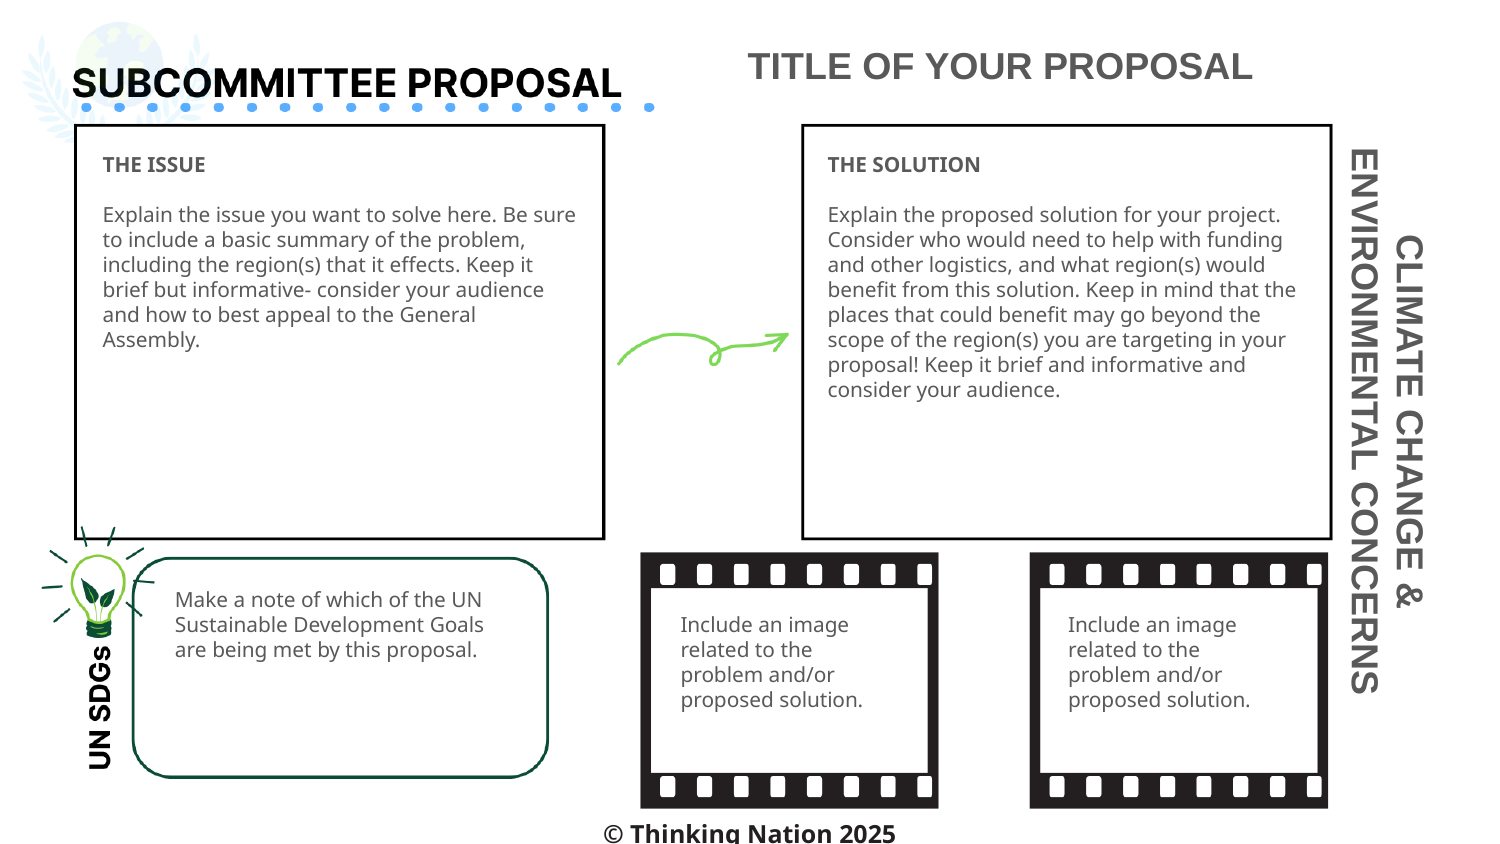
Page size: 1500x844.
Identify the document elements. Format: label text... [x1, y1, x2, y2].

text_box Include an image related to the problem and/or proposed solution. [665, 596, 913, 794]
text_box THE SOLUTION Explain the proposed solution for your project. Consider who would need to help with funding and other logistics, and what region(s) would benefit from this solution. Keep in mind that the places that could benefit may go beyond the scope of the region(s) you are targeting in your proposal! Keep it brief and informative and consider your audience. [812, 136, 1318, 526]
picture [0, 0, 1500, 807]
text_box Make a note of which of the UN Sustainable Development Goals are being met by this proposal. [159, 571, 528, 769]
text_box © Thinking Nation 2025 [0, 807, 1500, 844]
text_box THE ISSUE Explain the issue you want to solve here. Be sure to include a basic summary of the problem, including the region(s) that it effects. Keep it brief but informative- consider your audience and how to best appeal to the General Assembly. [87, 136, 593, 526]
text_box Include an image related to the problem and/or proposed solution. [1053, 596, 1300, 794]
text_box CLIMATE CHANGE & ENVIRONMENTAL CONCERNS [1362, 85, 1450, 758]
text_box TITLE OF YOUR PROPOSAL [732, 27, 1405, 114]
